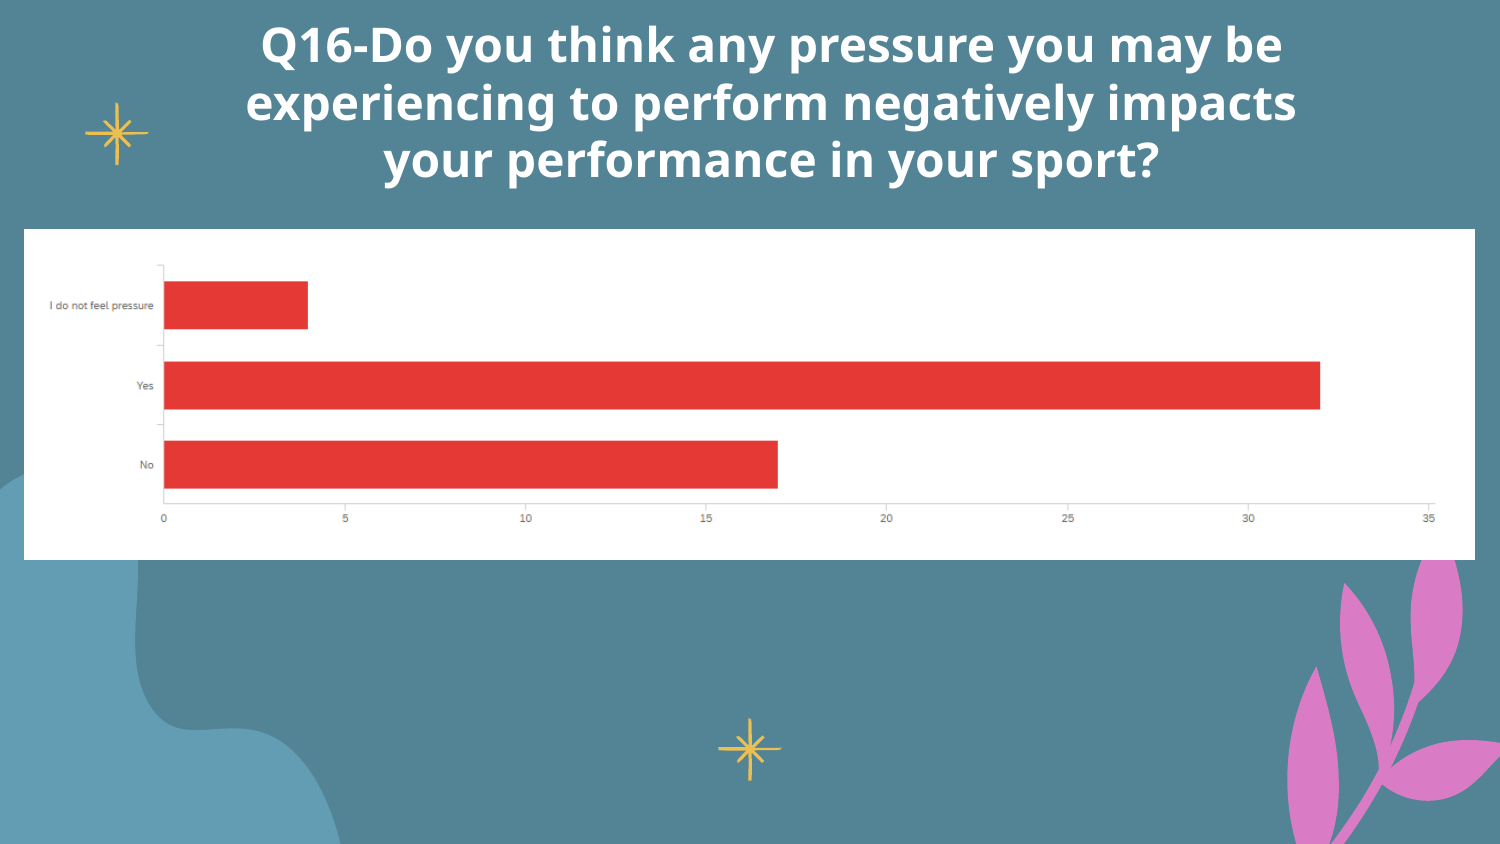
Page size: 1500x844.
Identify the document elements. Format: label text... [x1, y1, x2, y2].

text_box Q16-Do you think any pressure you may be experiencing to perform negatively impacts your performance in your sport? [212, 0, 1332, 203]
picture [24, 229, 1476, 561]
